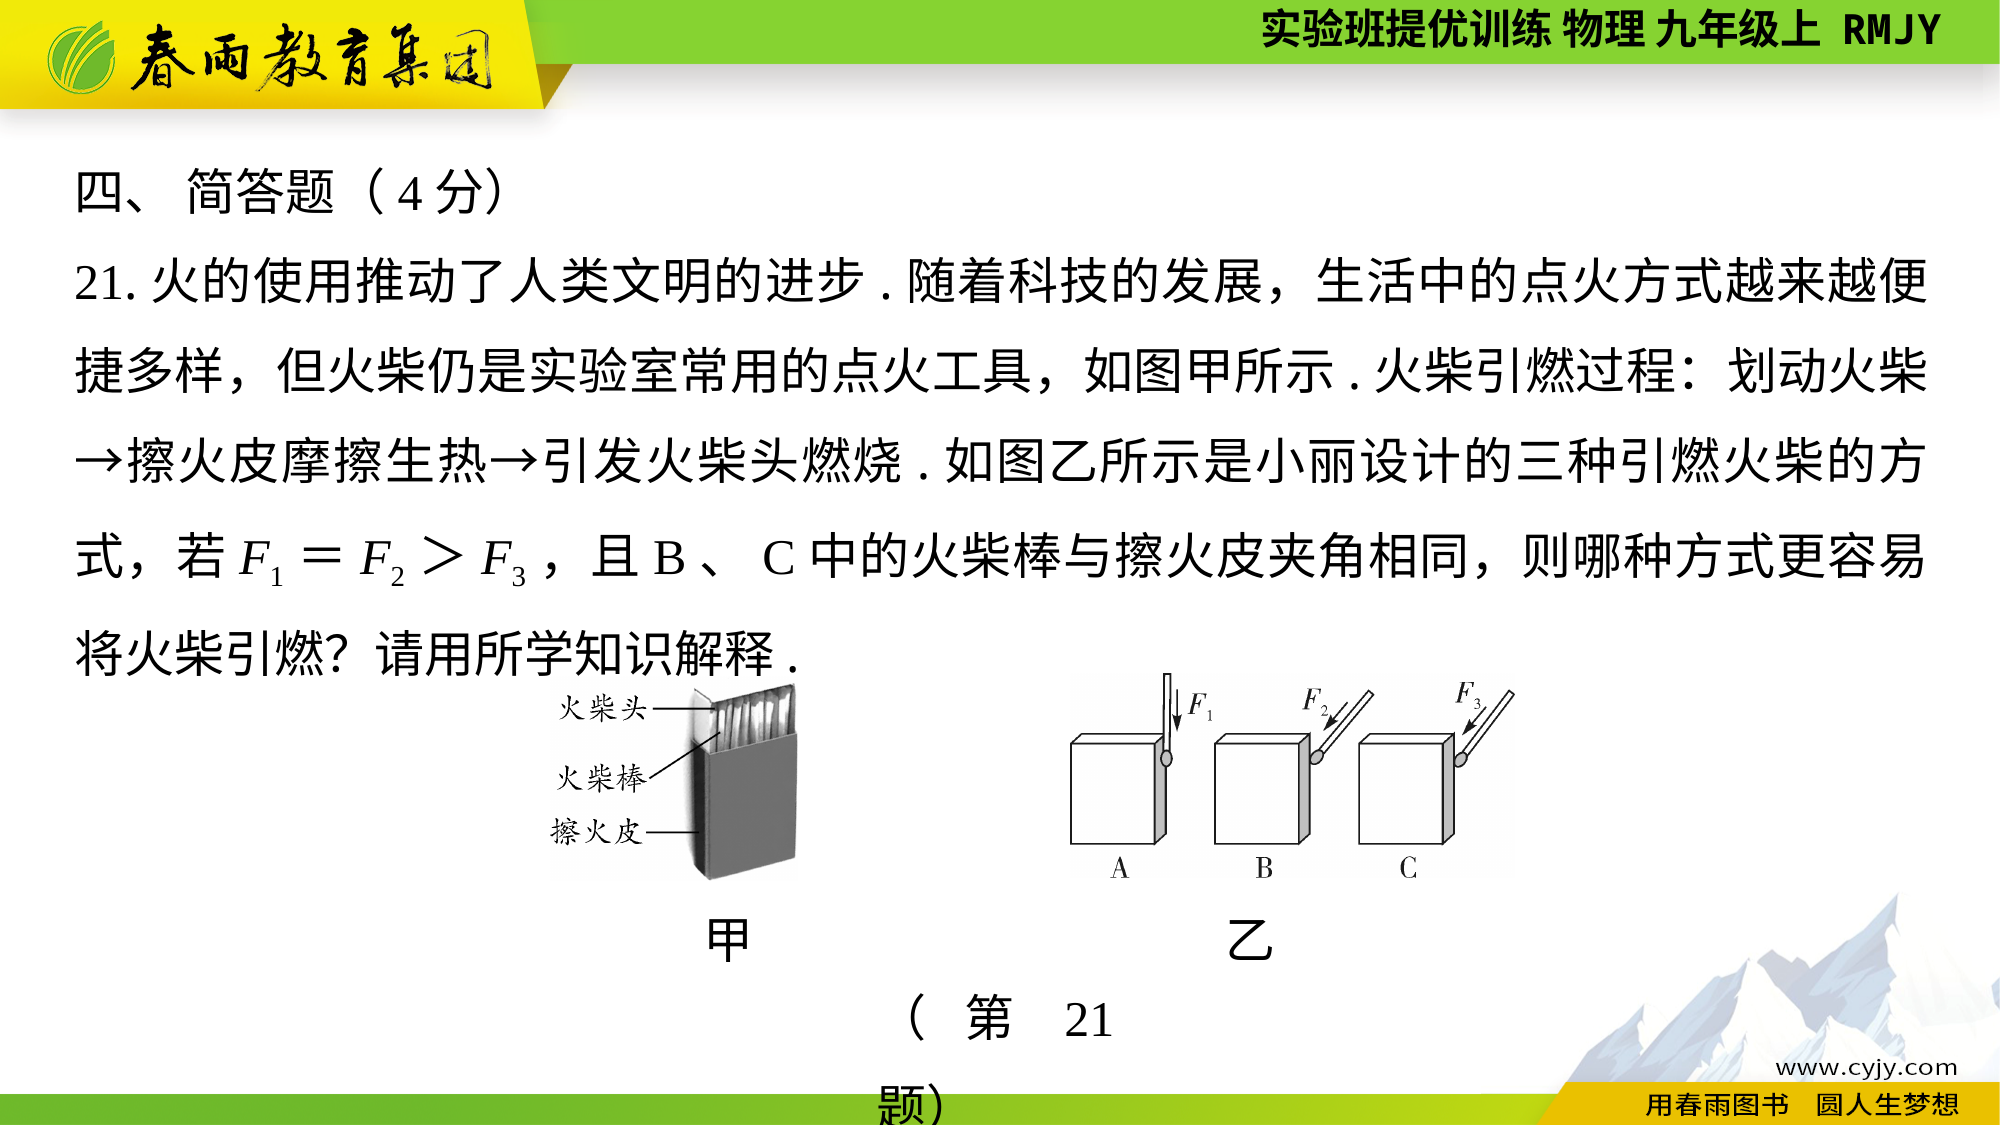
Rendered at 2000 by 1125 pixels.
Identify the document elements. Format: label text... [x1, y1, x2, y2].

list 四、 简答题（4分） 21.火的使用推动了人类文明的进步.随着科技的发展，生活中的点火方式越来越便捷多样，但火柴仍是实验室常用的点火工具，如图甲所示.火柴引燃过程：划动火柴→擦火皮摩擦生热→引发火柴头燃烧.如图乙所示是小丽设计的三种引燃火柴的方式，若F1＝F2＞F3，且B、C中的火柴棒与擦火皮夹角相同，则哪种方式更容易将火柴引燃？请用所学知识解释. [59, 122, 1944, 683]
picture [0, 0, 2000, 1125]
text_box （第21题） [861, 949, 1142, 1055]
text_box 甲 乙 [688, 871, 1496, 977]
